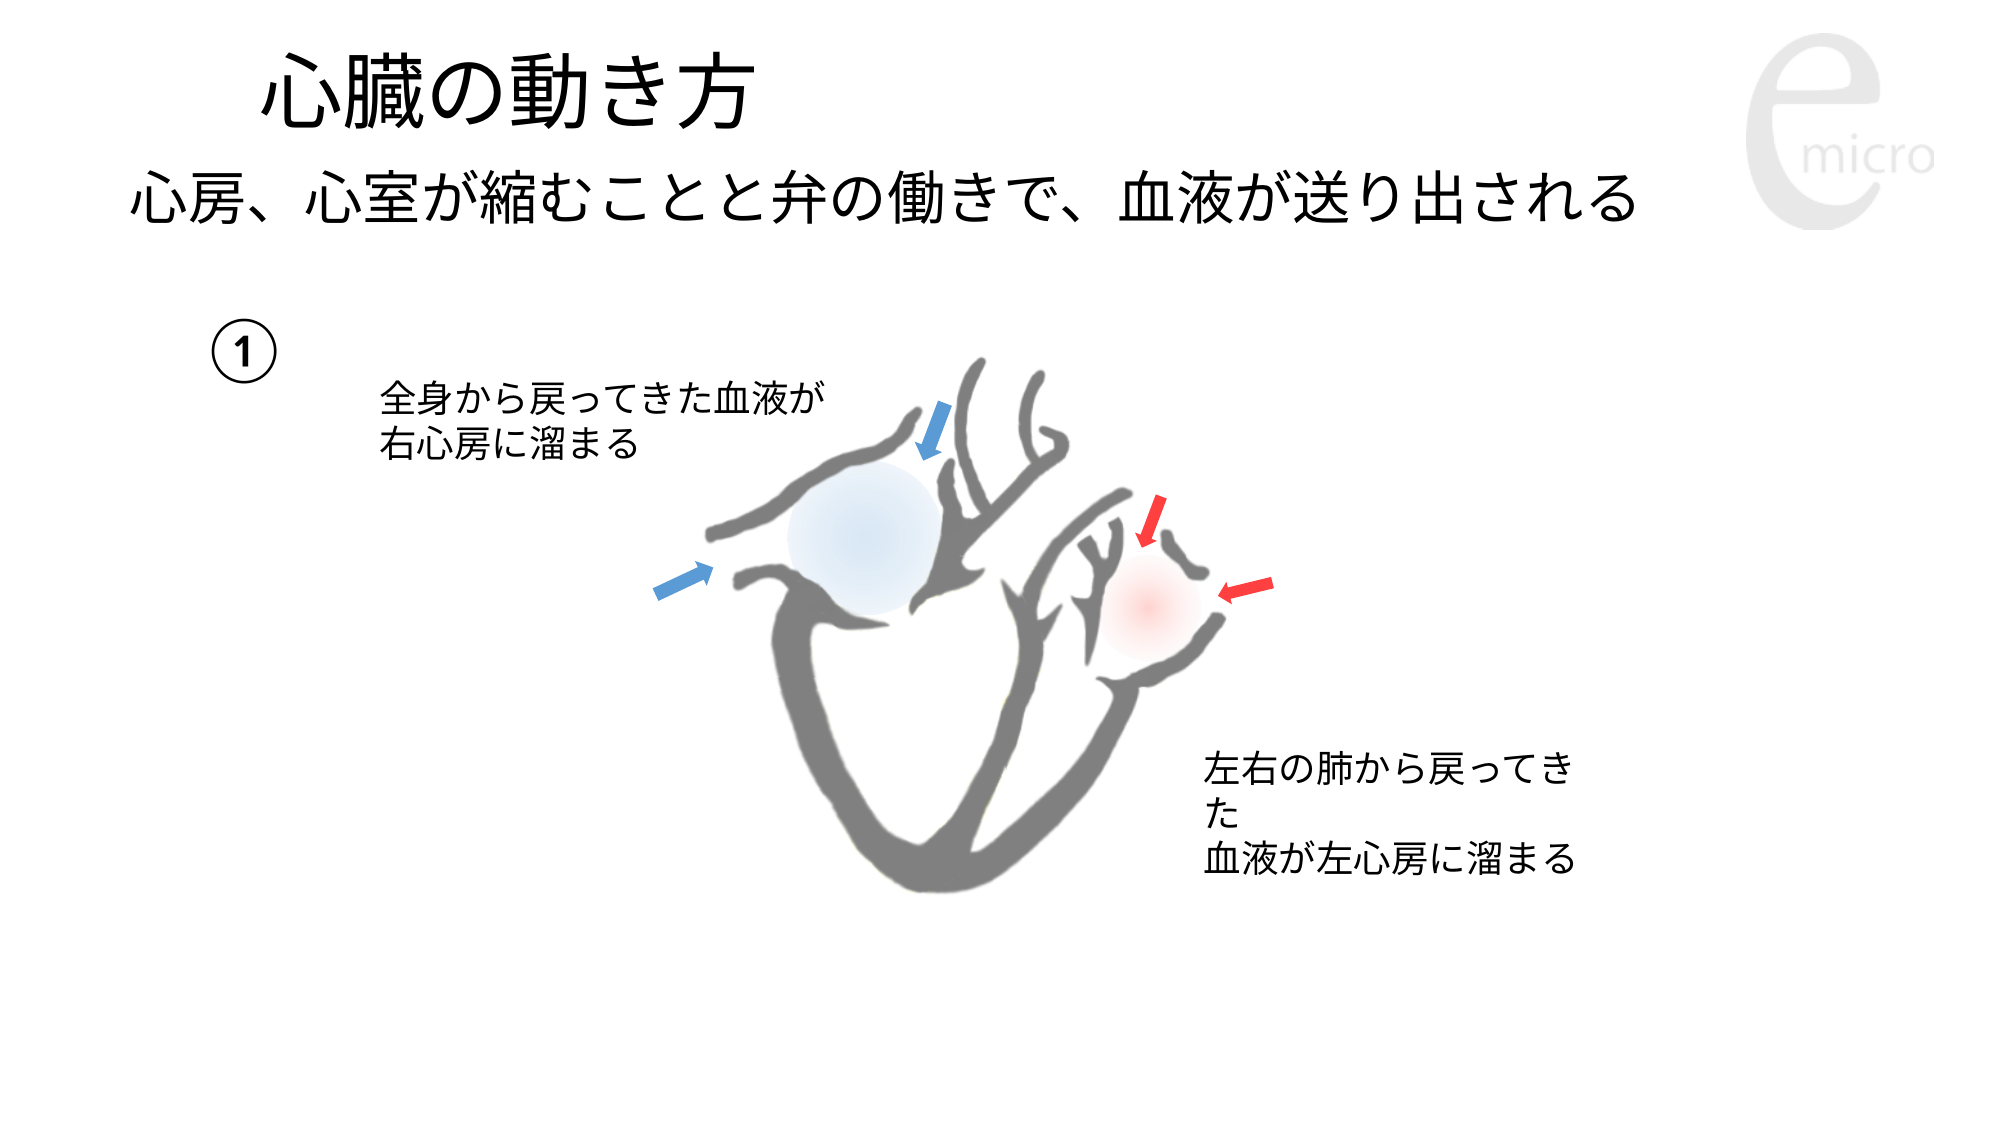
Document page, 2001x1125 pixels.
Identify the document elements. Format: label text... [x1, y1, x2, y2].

text_box 心房、心室が縮むことと弁の働きで、血液が送り出される [114, 162, 1840, 270]
text_box 全身から戻ってきた血液が 右心房に溜まる [364, 367, 418, 473]
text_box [418, 259, 1401, 955]
text_box 左右の肺から戻ってきた 血液が左心房に溜まる [1401, 737, 1626, 888]
title 心臓の動き方 [244, 0, 1575, 162]
text_box ① [185, 297, 304, 393]
